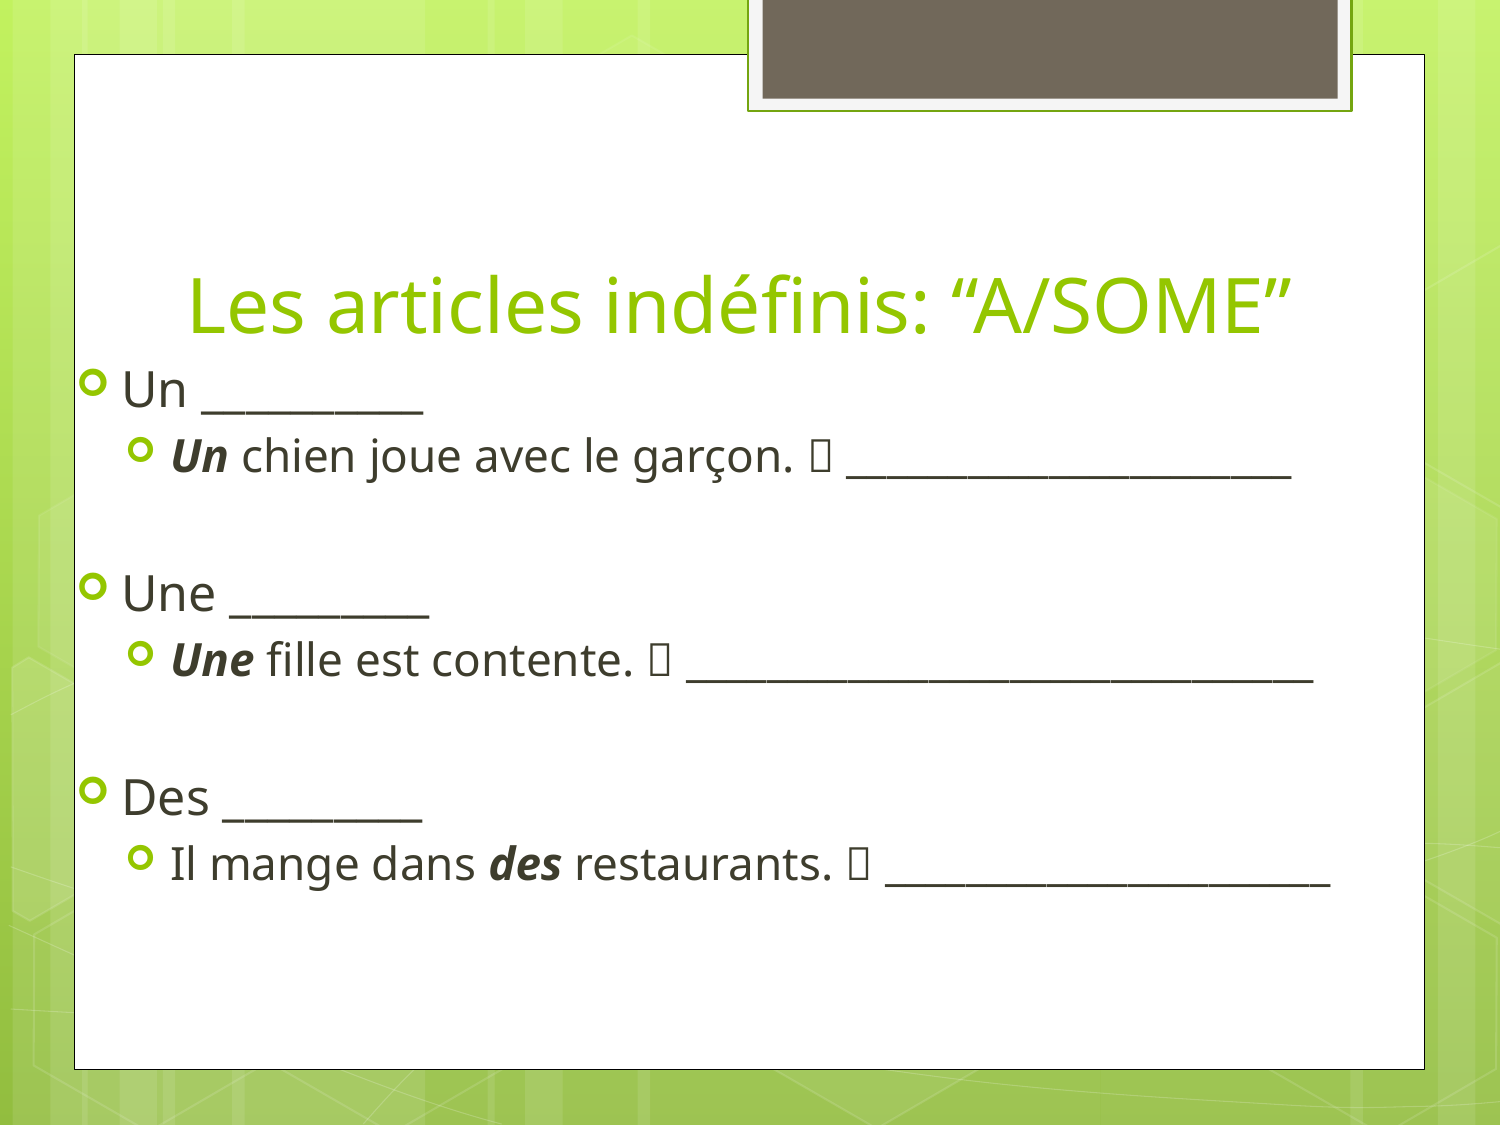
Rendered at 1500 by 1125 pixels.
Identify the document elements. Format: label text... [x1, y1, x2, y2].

title Les articles indéfinis: “A/SOME” [171, 168, 1324, 350]
list Un __________ Un chien joue avec le garçon.  ______________________ Une _________ Une fille est contente.  _______________________________ Des _________ Il mange dans des restaurants.  ______________________ [50, 350, 1450, 975]
